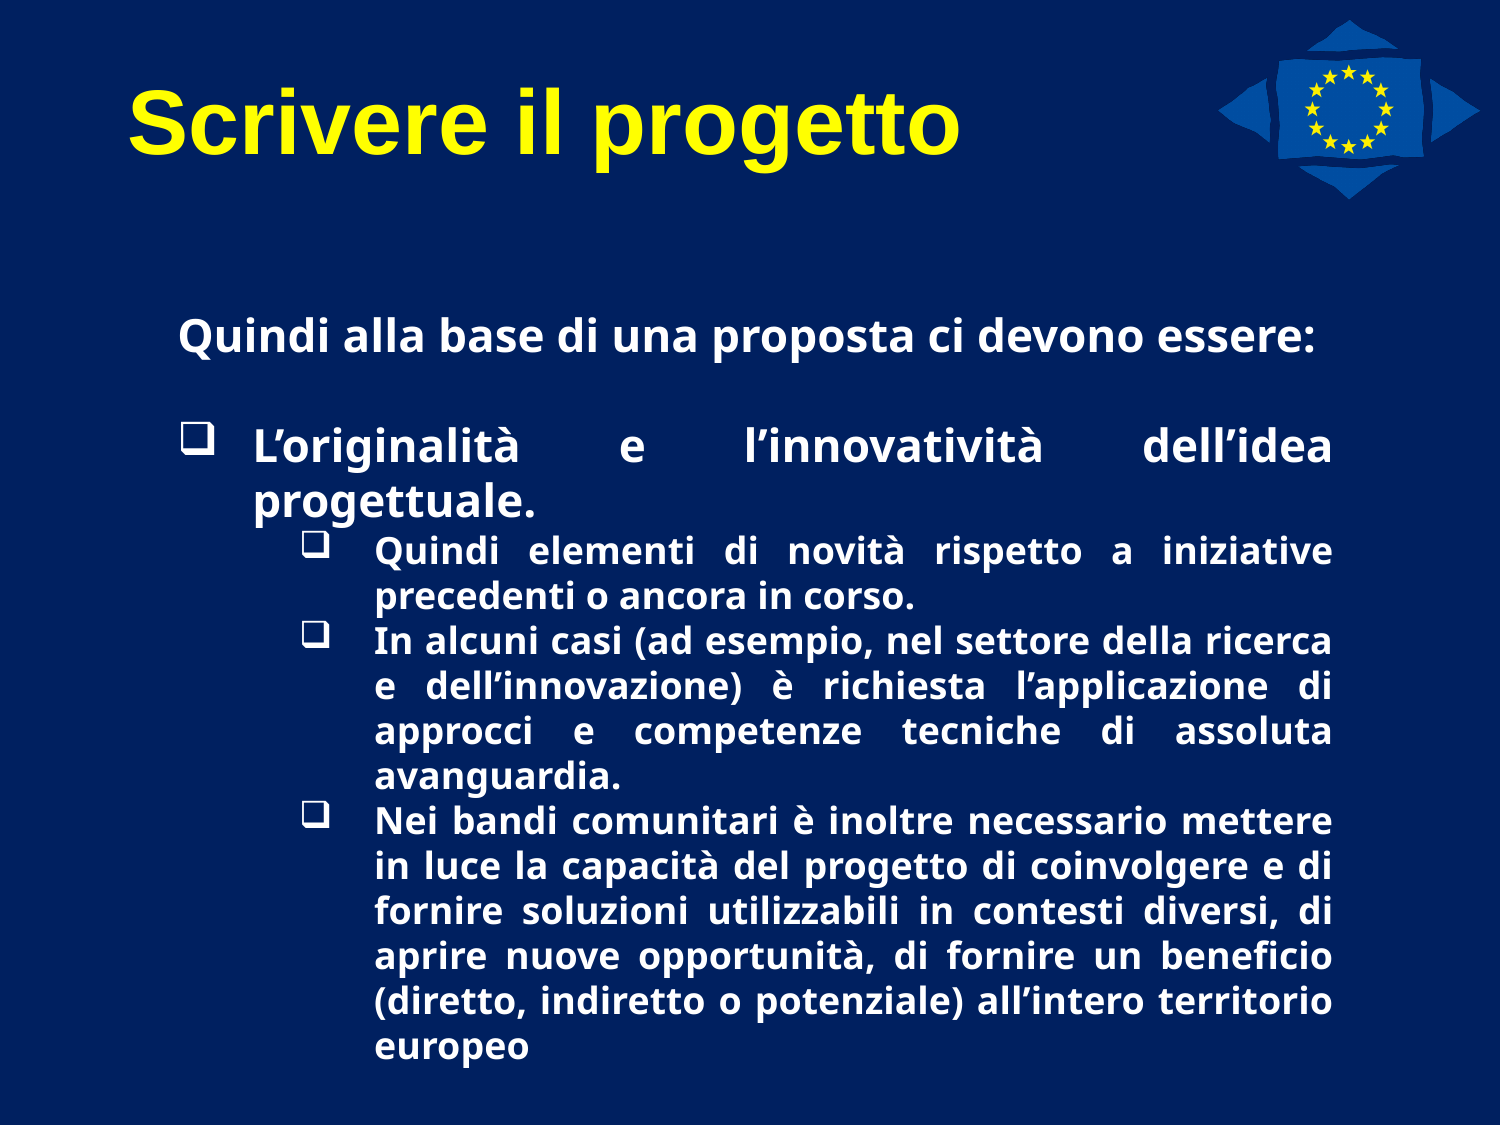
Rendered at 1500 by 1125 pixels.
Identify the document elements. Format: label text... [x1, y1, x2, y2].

text_box Quindi alla base di una proposta ci devono essere: L’originalità e l’innovatività dell’idea progettuale. Quindi elementi di novità rispetto a iniziative precedenti o ancora in corso. In alcuni casi (ad esempio, nel settore della ricerca e dell’innovazione) è richiesta l’applicazione di approcci e competenze tecniche di assoluta avanguardia. Nei bandi comunitari è inoltre necessario mettere in luce la capacità del progetto di coinvolgere e di fornire soluzioni utilizzabili in contesti diversi, di aprire nuove opportunità, di fornire un beneficio (diretto, indiretto o potenziale) all’intero territorio europeo [162, 299, 1349, 1075]
text_box Scrivere il progetto [112, 55, 1162, 180]
picture [1214, 17, 1484, 203]
